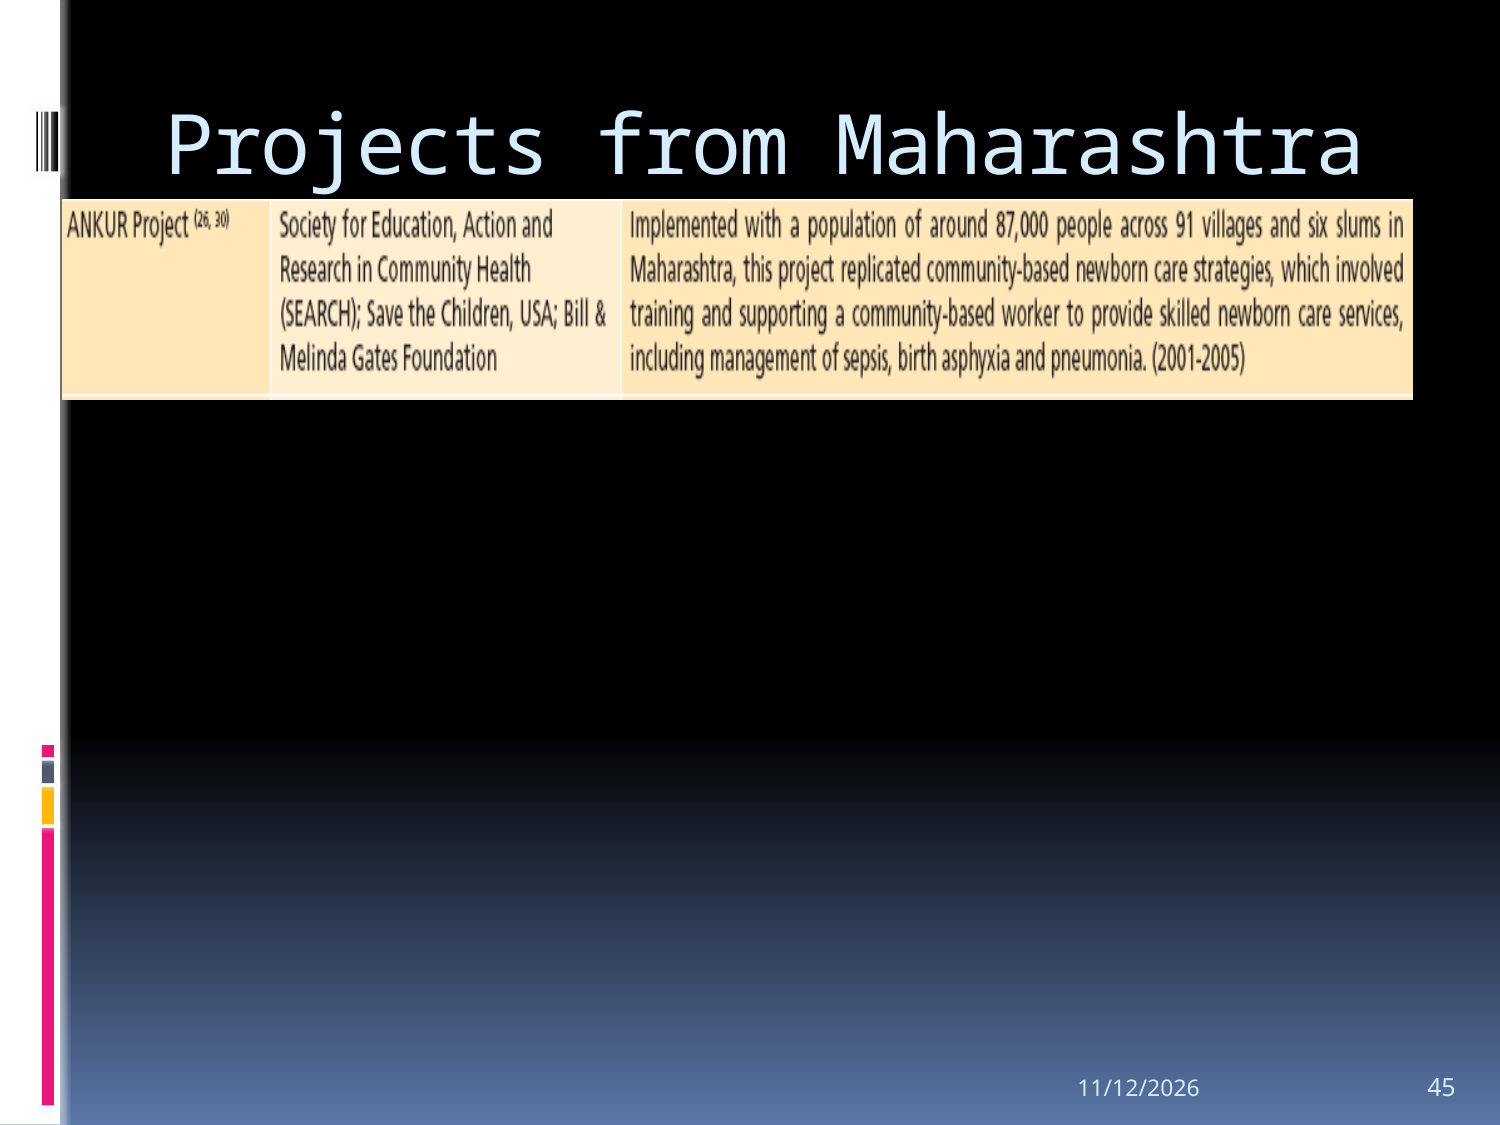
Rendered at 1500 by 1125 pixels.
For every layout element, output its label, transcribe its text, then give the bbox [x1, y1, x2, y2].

slide_number 45 [1412, 1052, 1488, 1113]
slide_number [1062, 1052, 1412, 1113]
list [61, 199, 1413, 401]
title Projects from Maharashtra [150, 83, 1425, 234]
